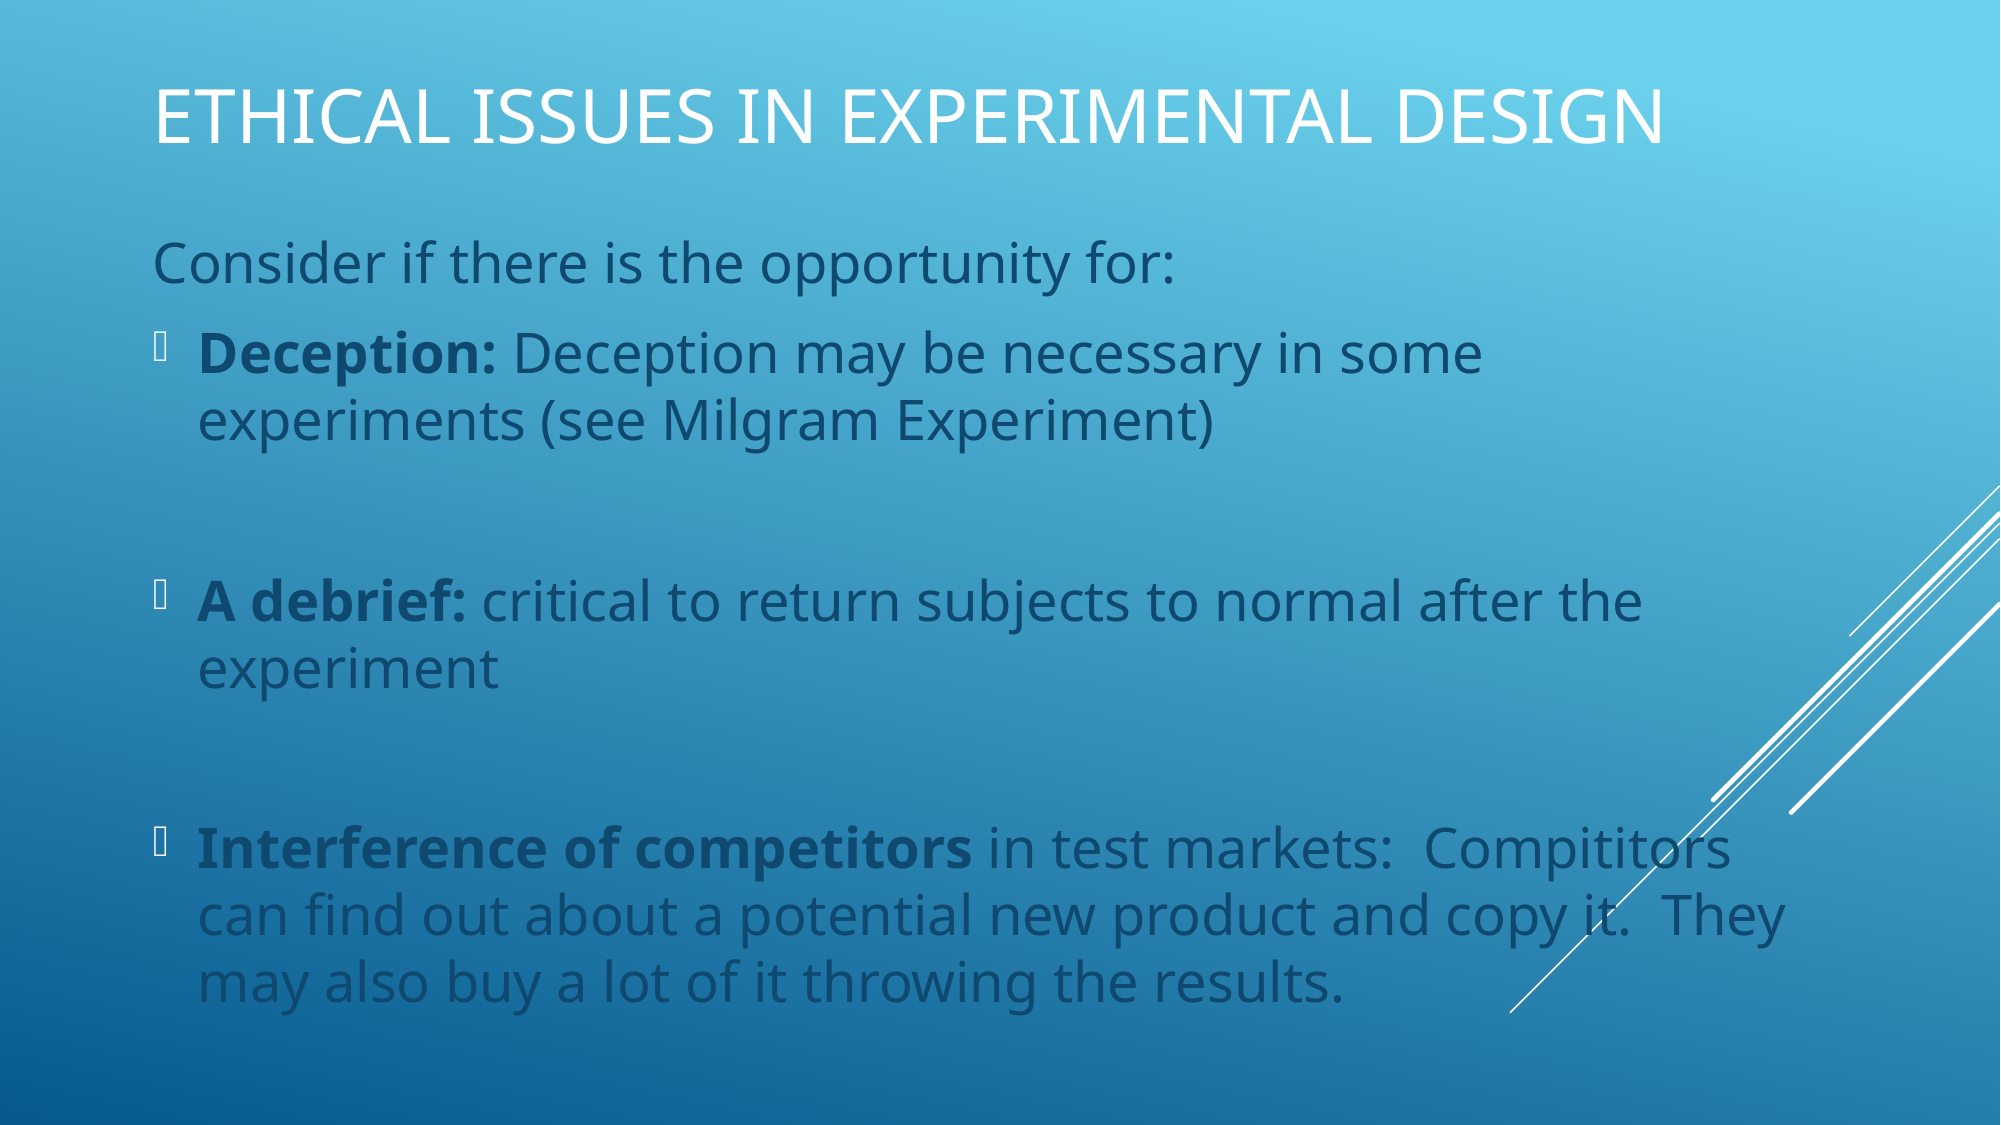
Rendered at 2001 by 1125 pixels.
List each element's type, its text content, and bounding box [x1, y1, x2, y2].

list Consider if there is the opportunity for: Deception: Deception may be necessary in some experiments (see Milgram Experiment) A debrief: critical to return subjects to normal after the experiment Interference of competitors in test markets: Compititors can find out about a potential new product and copy it. They may also buy a lot of it throwing the results. [137, 219, 1816, 1035]
title Ethical Issues in experimental design [137, 19, 1686, 208]
